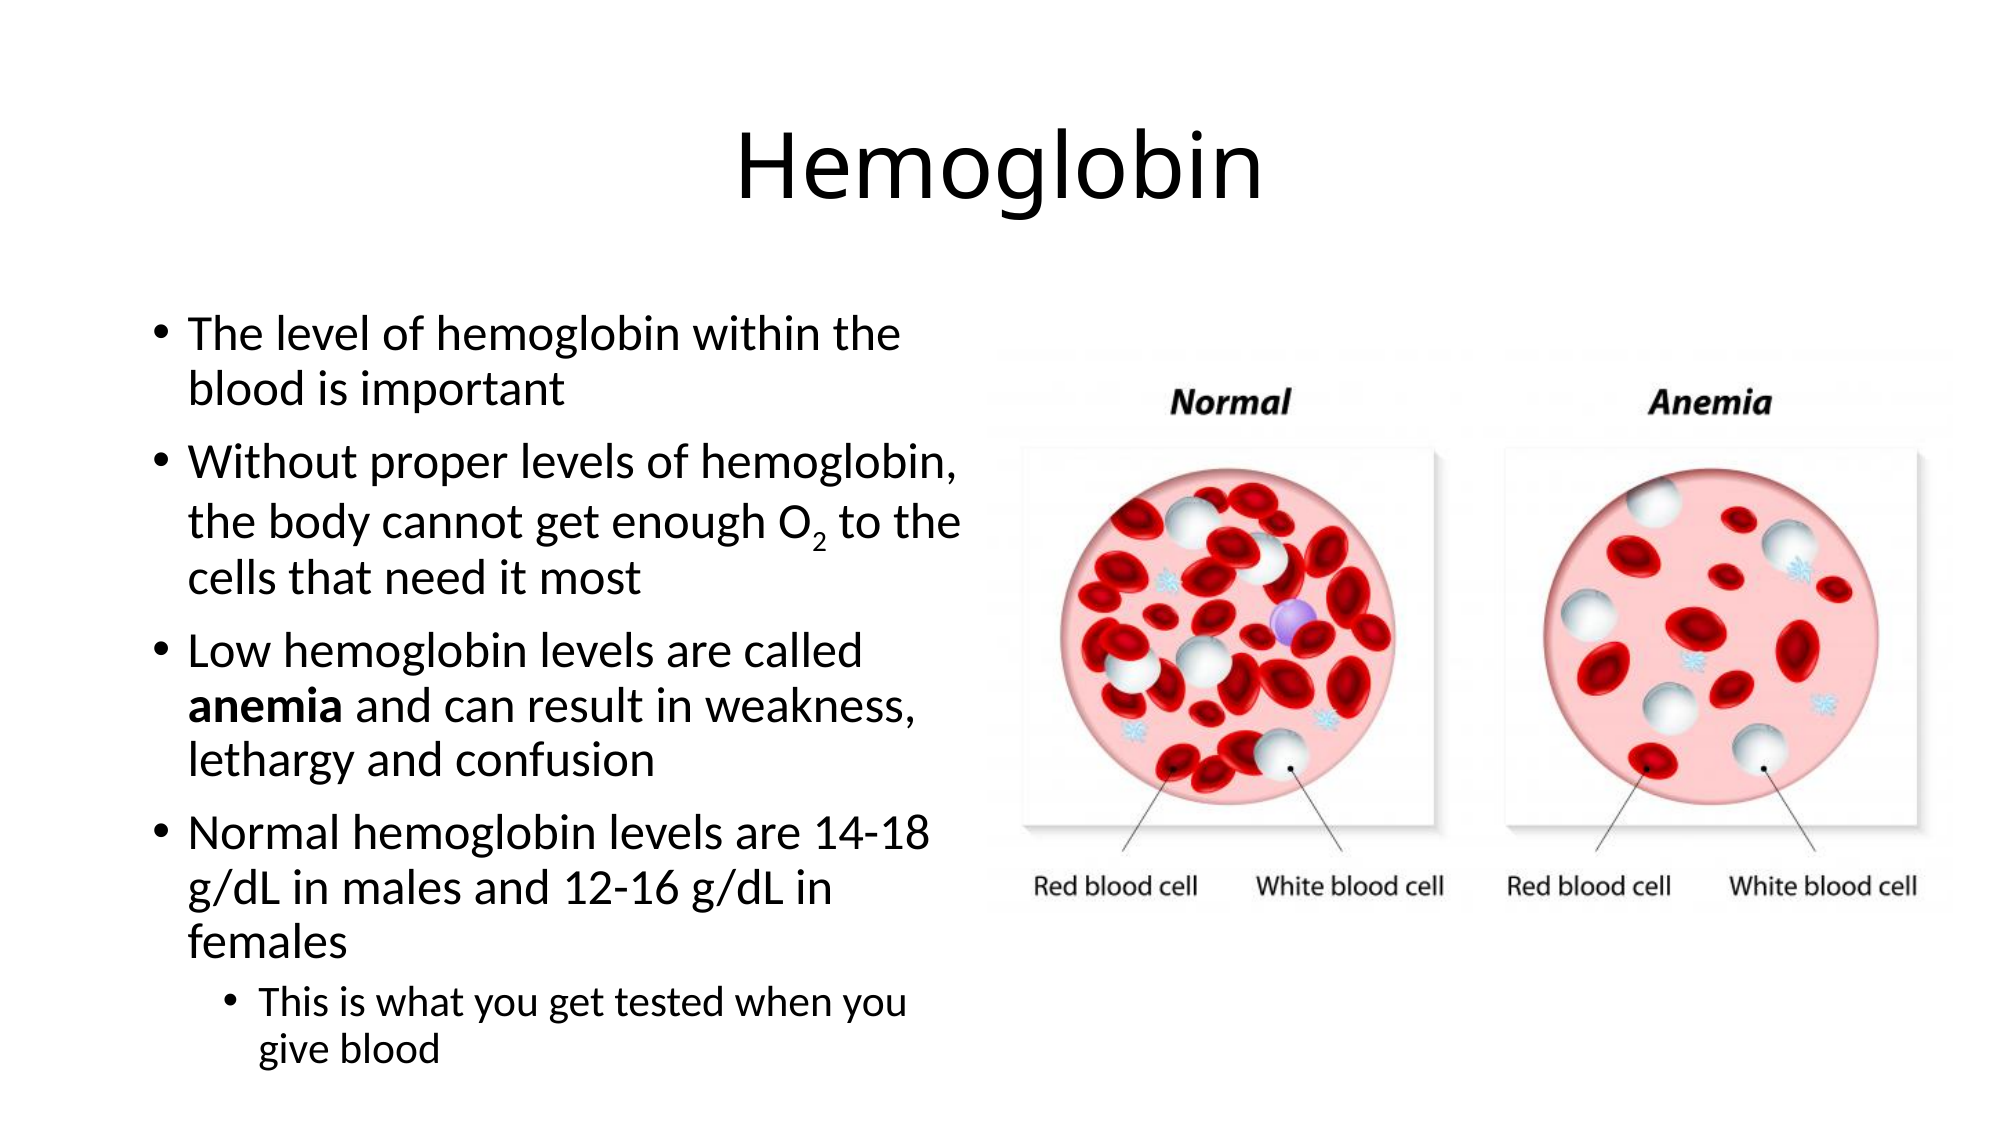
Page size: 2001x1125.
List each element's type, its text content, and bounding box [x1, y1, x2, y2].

picture [987, 349, 1953, 935]
list The level of hemoglobin within the blood is important Without proper levels of hemoglobin, the body cannot get enough O2 to the cells that need it most Low hemoglobin levels are called anemia and can result in weakness, lethargy and confusion Normal hemoglobin levels are 14-18 g/dL in males and 12-16 g/dL in females This is what you get tested when you give blood [137, 299, 988, 1085]
title Hemoglobin [137, 59, 1863, 278]
